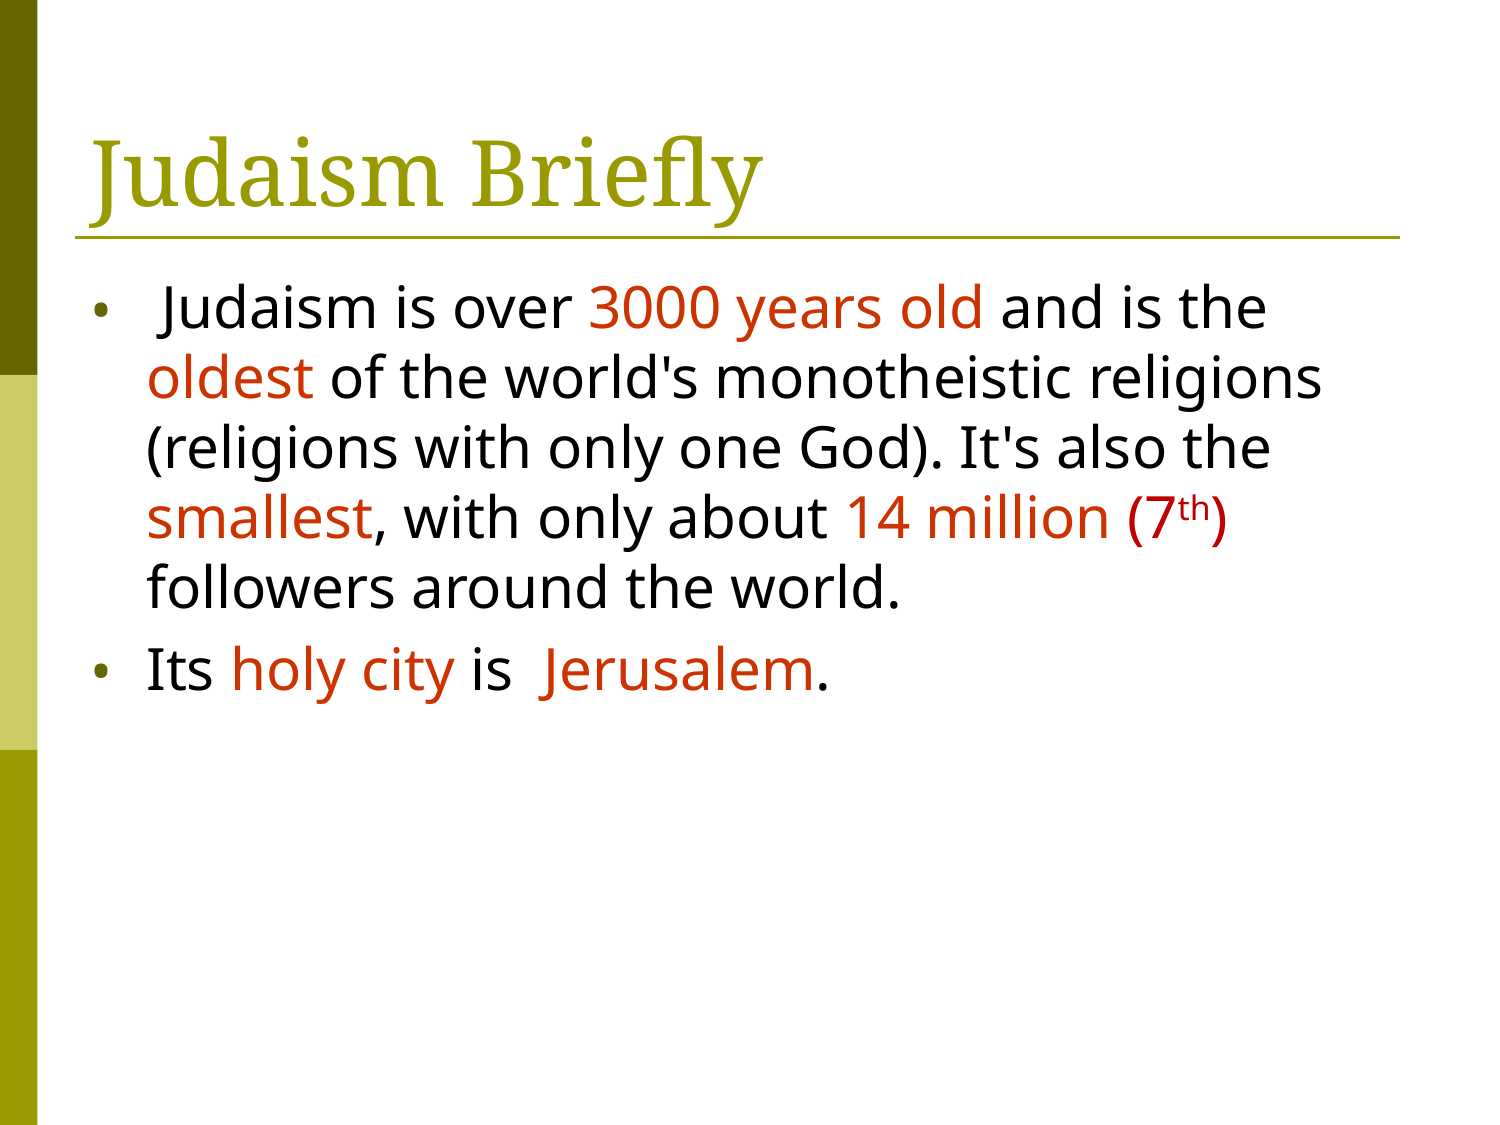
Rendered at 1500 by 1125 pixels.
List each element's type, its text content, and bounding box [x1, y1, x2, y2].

title Judaism Briefly [75, 45, 1425, 233]
list Judaism is over 3000 years old and is the oldest of the world's monotheistic religions (religions with only one God). It's also the smallest, with only about 14 million (7th) followers around the world. Its holy city is Jerusalem. [75, 262, 1425, 1006]
